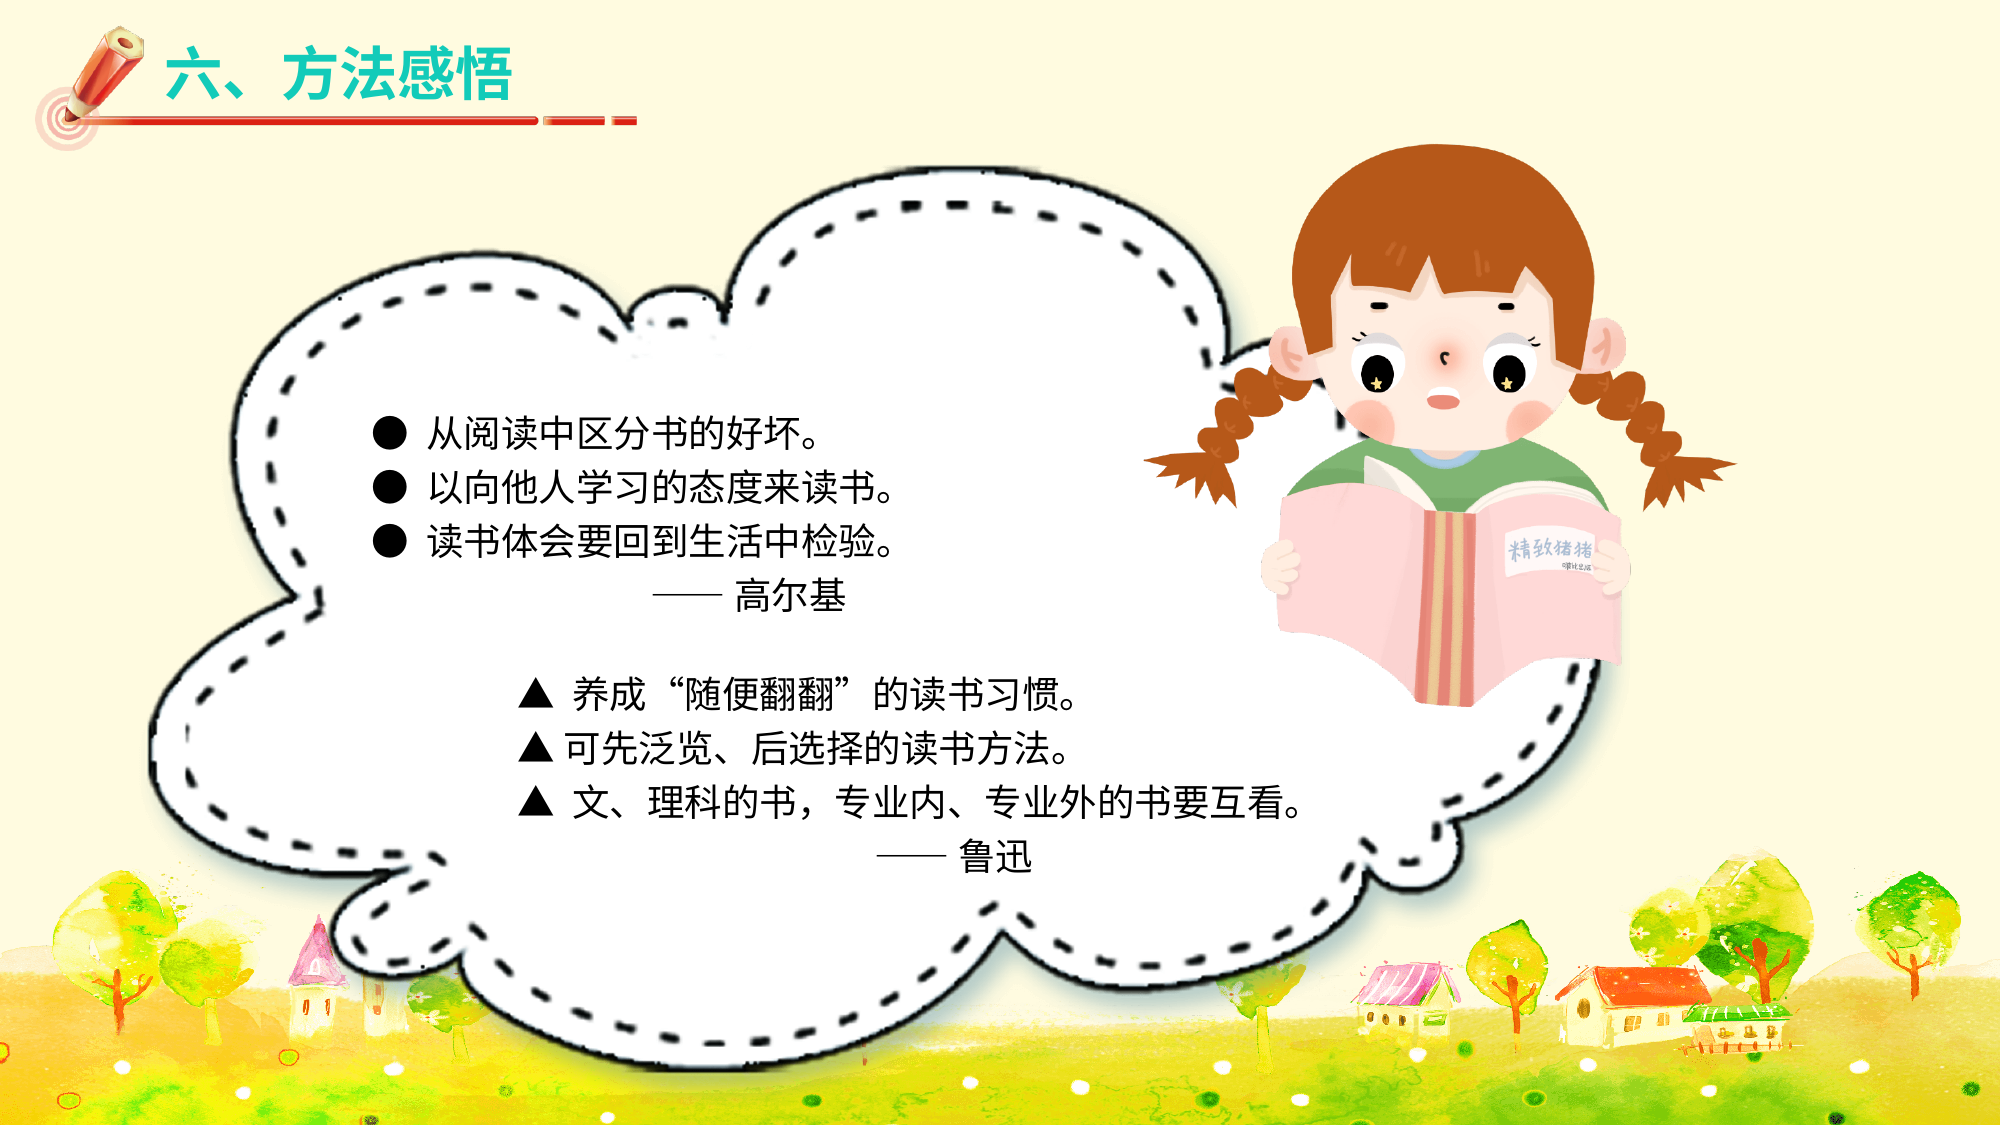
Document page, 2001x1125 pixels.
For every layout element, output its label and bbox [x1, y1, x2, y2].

text_box [35, 15, 688, 151]
picture [0, 139, 2000, 1125]
